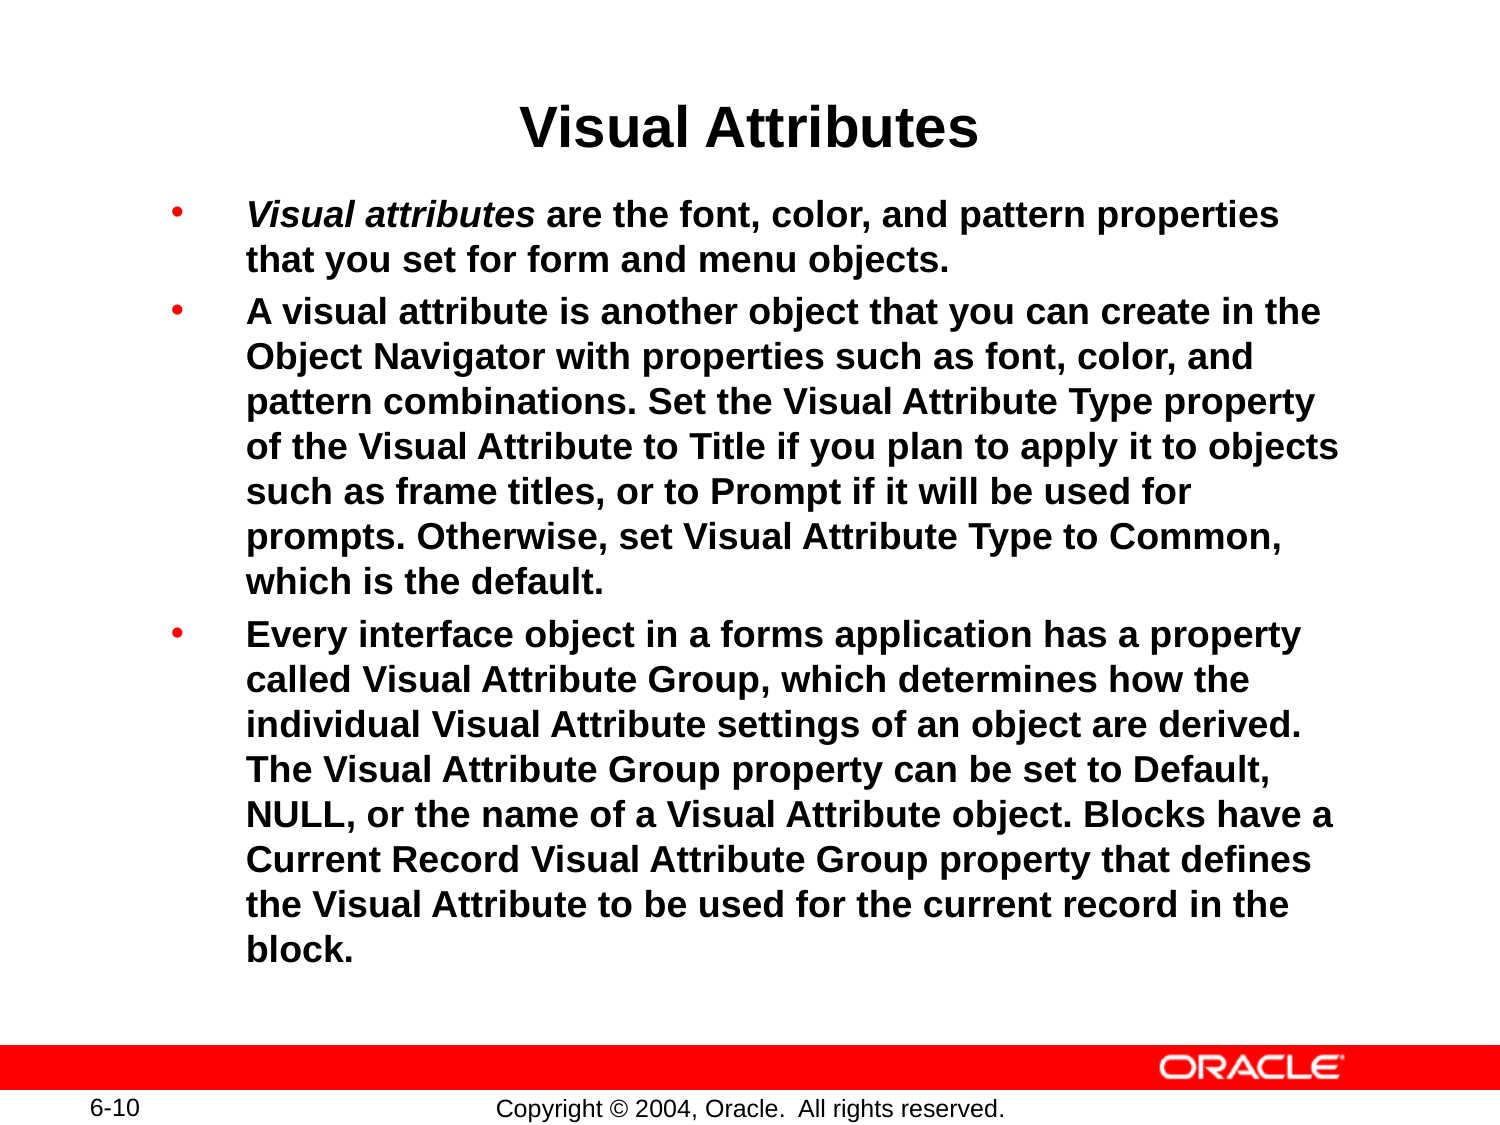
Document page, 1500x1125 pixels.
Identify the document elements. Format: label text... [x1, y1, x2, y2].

list Visual attributes are the font, color, and pattern properties that you set for form and menu objects. A visual attribute is another object that you can create in the Object Navigator with properties such as font, color, and pattern combinations. Set the Visual Attribute Type property of the Visual Attribute to Title if you plan to apply it to objects such as frame titles, or to Prompt if it will be used for prompts. Otherwise, set Visual Attribute Type to Common, which is the default. Every interface object in a forms application has a property called Visual Attribute Group, which determines how the individual Visual Attribute settings of an object are derived. The Visual Attribute Group property can be set to Default, NULL, or the name of a Visual Attribute object. Blocks have a Current Record Visual Attribute Group property that defines the Visual Attribute to be used for the current record in the block. [149, 187, 1359, 1038]
title Visual Attributes [149, 87, 1351, 187]
